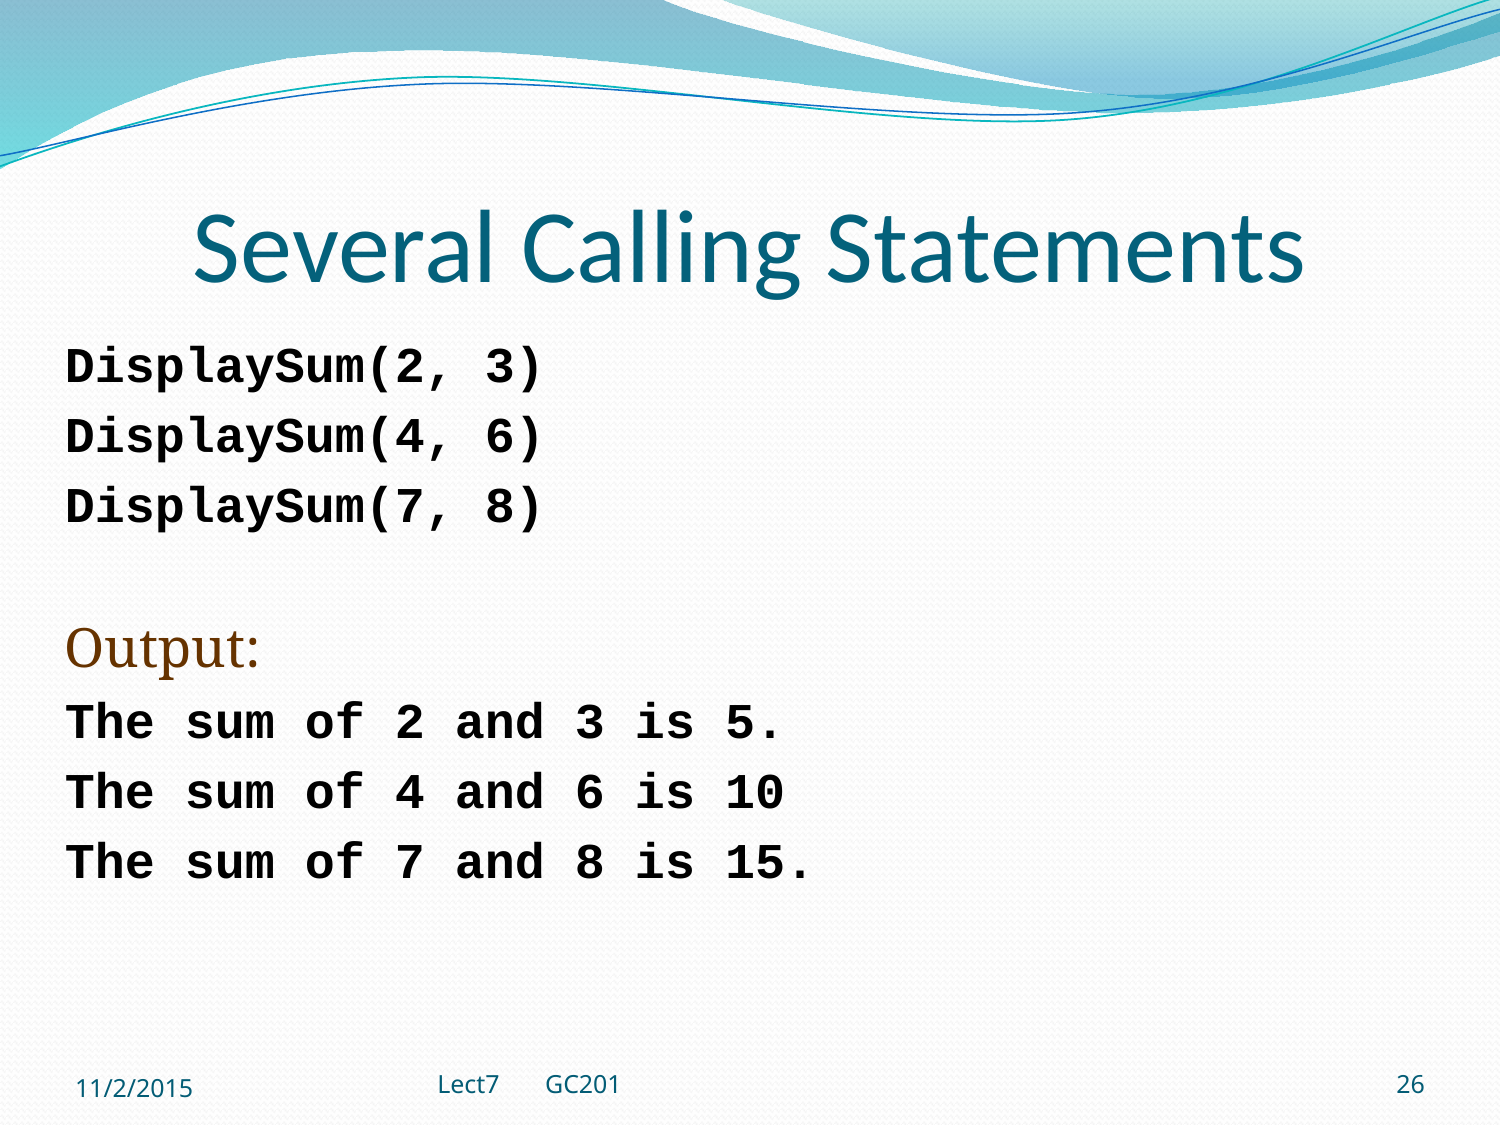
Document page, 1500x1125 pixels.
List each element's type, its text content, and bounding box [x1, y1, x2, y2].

footer Lect7 GC201 [437, 1042, 988, 1103]
slide_number 26 [1299, 1042, 1425, 1103]
title Several Calling Statements [75, 115, 1425, 303]
list DisplaySum(2, 3) DisplaySum(4, 6) DisplaySum(7, 8) Output: The sum of 2 and 3 is 5. The sum of 4 and 6 is 10 The sum of 7 and 8 is 15. [50, 324, 1469, 1006]
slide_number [75, 1042, 425, 1103]
